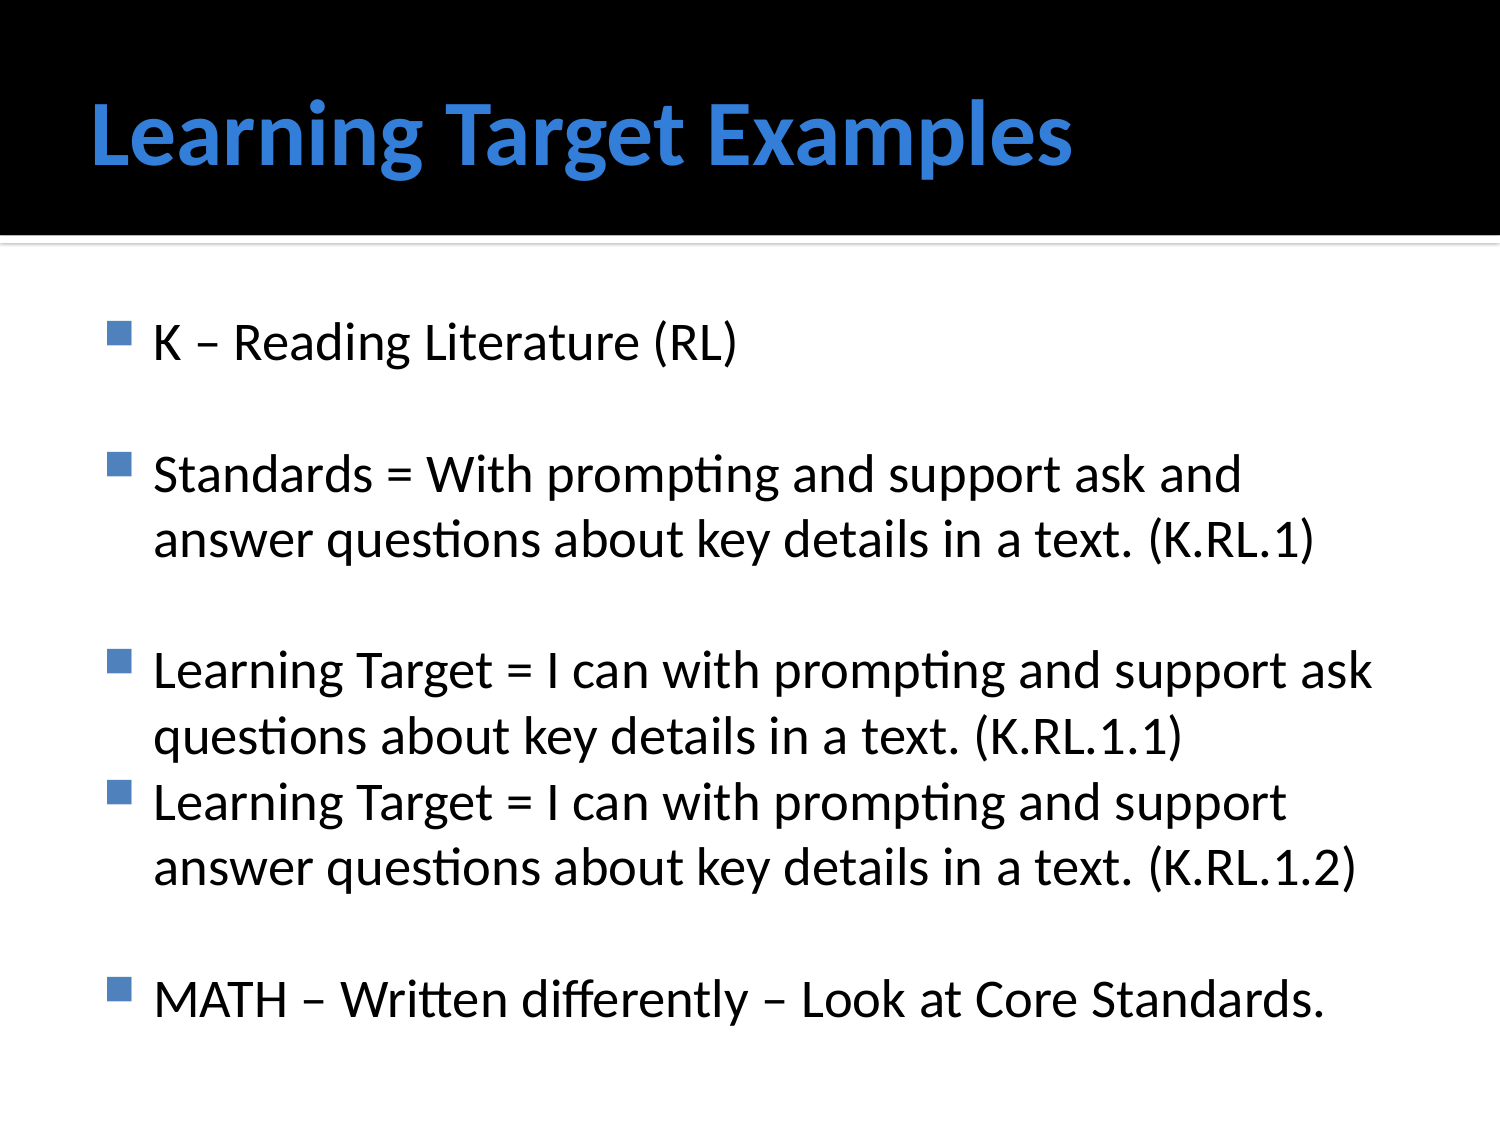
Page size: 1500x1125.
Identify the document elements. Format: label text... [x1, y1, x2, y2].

list K – Reading Literature (RL) Standards = With prompting and support ask and answer questions about key details in a text. (K.RL.1) Learning Target = I can with prompting and support ask questions about key details in a text. (K.RL.1.1) Learning Target = I can with prompting and support answer questions about key details in a text. (K.RL.1.2) MATH – Written differently – Look at Core Standards. [75, 291, 1425, 1050]
title Learning Target Examples [75, 25, 1425, 231]
